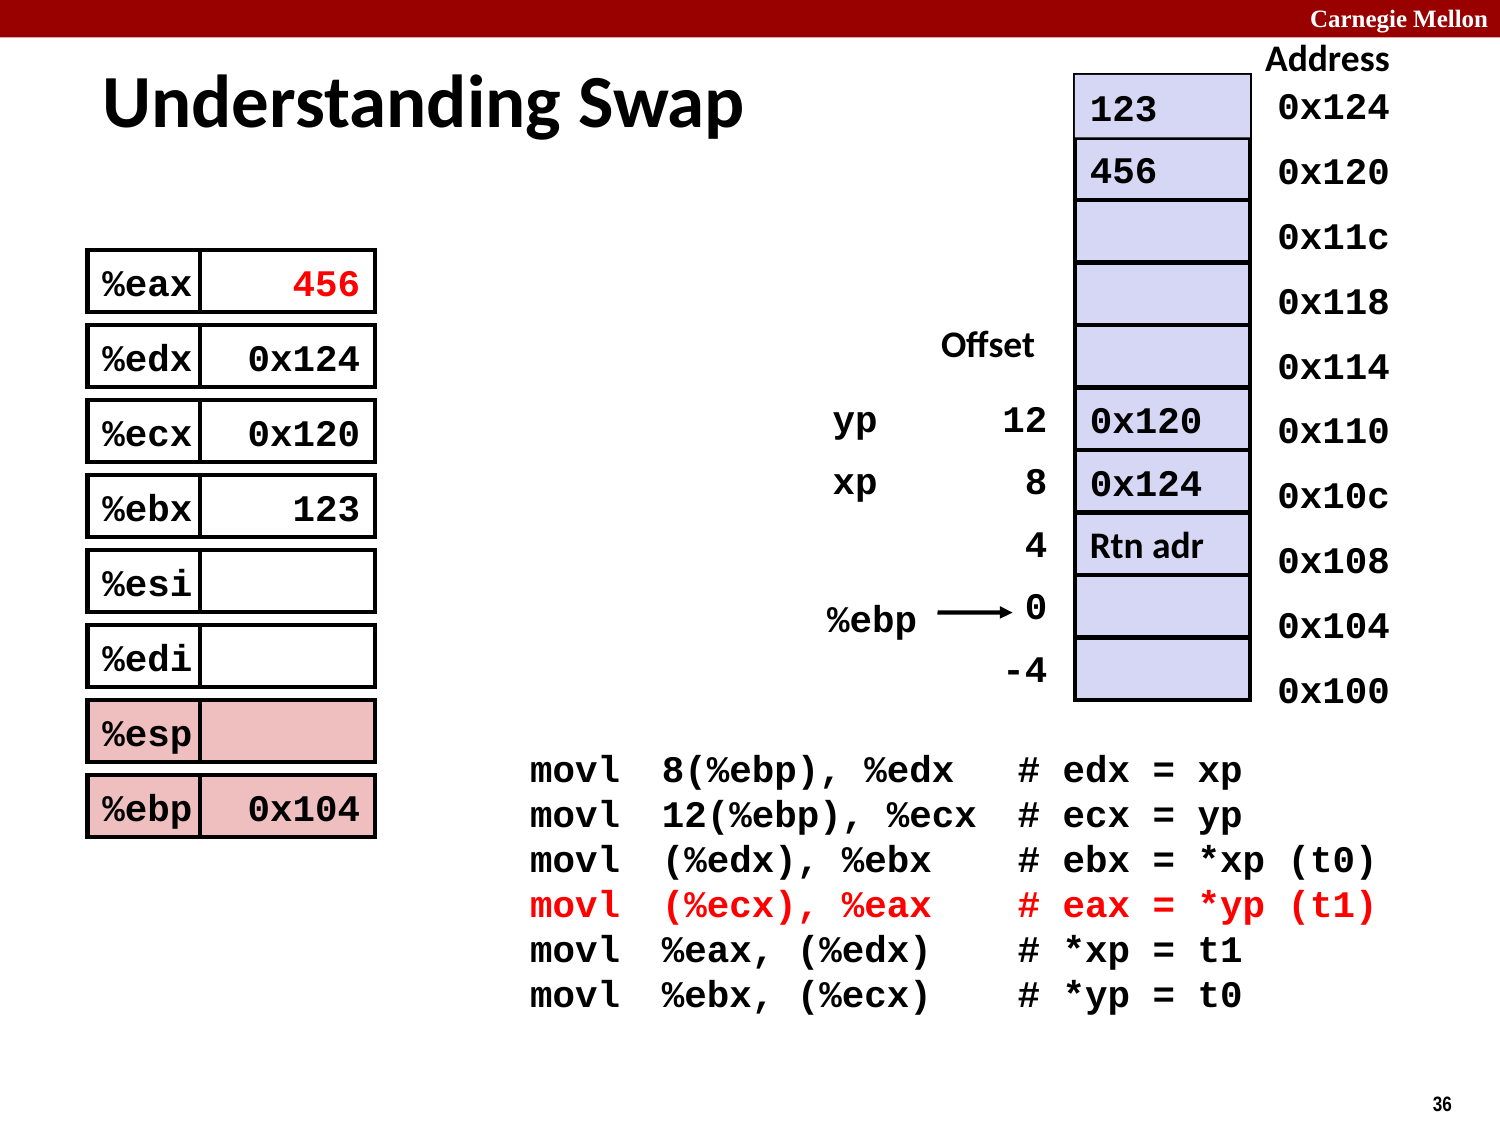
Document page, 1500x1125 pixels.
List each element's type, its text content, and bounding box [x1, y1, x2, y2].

text_box [204, 549, 375, 613]
text_box 0x108 [1262, 528, 1463, 589]
text_box 4 [987, 512, 1085, 573]
text_box 456 [201, 249, 375, 313]
text_box [1074, 199, 1250, 262]
text_box 0x124 [1262, 74, 1463, 135]
text_box xp [825, 449, 933, 510]
text_box 0 [987, 574, 1085, 635]
text_box %ebp [812, 587, 933, 648]
text_box [1074, 637, 1250, 700]
text_box 0x110 [1262, 399, 1463, 459]
text_box 0x120 [204, 399, 375, 463]
text_box [204, 699, 375, 763]
text_box 0x124 [1074, 449, 1250, 512]
title Understanding Swap [87, 49, 1134, 145]
text_box Address [1250, 26, 1405, 87]
text_box yp [825, 387, 933, 448]
text_box 0x124 [204, 324, 375, 388]
text_box Rtn adr [1074, 512, 1250, 574]
text_box [1074, 262, 1250, 324]
text_box Offset [926, 312, 1050, 373]
text_box 0x10c [1262, 463, 1463, 524]
text_box [1074, 574, 1250, 637]
text_box 0x120 [1074, 388, 1250, 449]
text_box [204, 624, 375, 688]
text_box 12 [987, 387, 1085, 448]
text_box 0x118 [1262, 269, 1463, 330]
text_box 123 [204, 474, 375, 538]
text_box 0x114 [1262, 334, 1463, 395]
text_box 0x120 [1262, 139, 1463, 200]
text_box [1074, 324, 1250, 388]
text_box -4 [987, 637, 1085, 698]
text_box 8 [987, 449, 1085, 510]
text_box movl 8(%ebp), %edx # edx = xp movl 12(%ebp), %ecx # ecx = yp movl (%edx), %ebx # ebx = *xp (t0) movl (%ecx), %eax # eax = *yp (t1) movl %eax, (%edx) # *xp = t1 movl %ebx, (%ecx) # *yp = t0 [449, 737, 1425, 1022]
text_box 0x104 [204, 774, 375, 838]
text_box 456 [1074, 138, 1250, 199]
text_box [87, 249, 201, 838]
text_box 0x104 [1262, 593, 1463, 654]
text_box 123 [1074, 74, 1250, 138]
text_box 0x11c [1262, 204, 1463, 265]
text_box 0x100 [1262, 658, 1463, 719]
